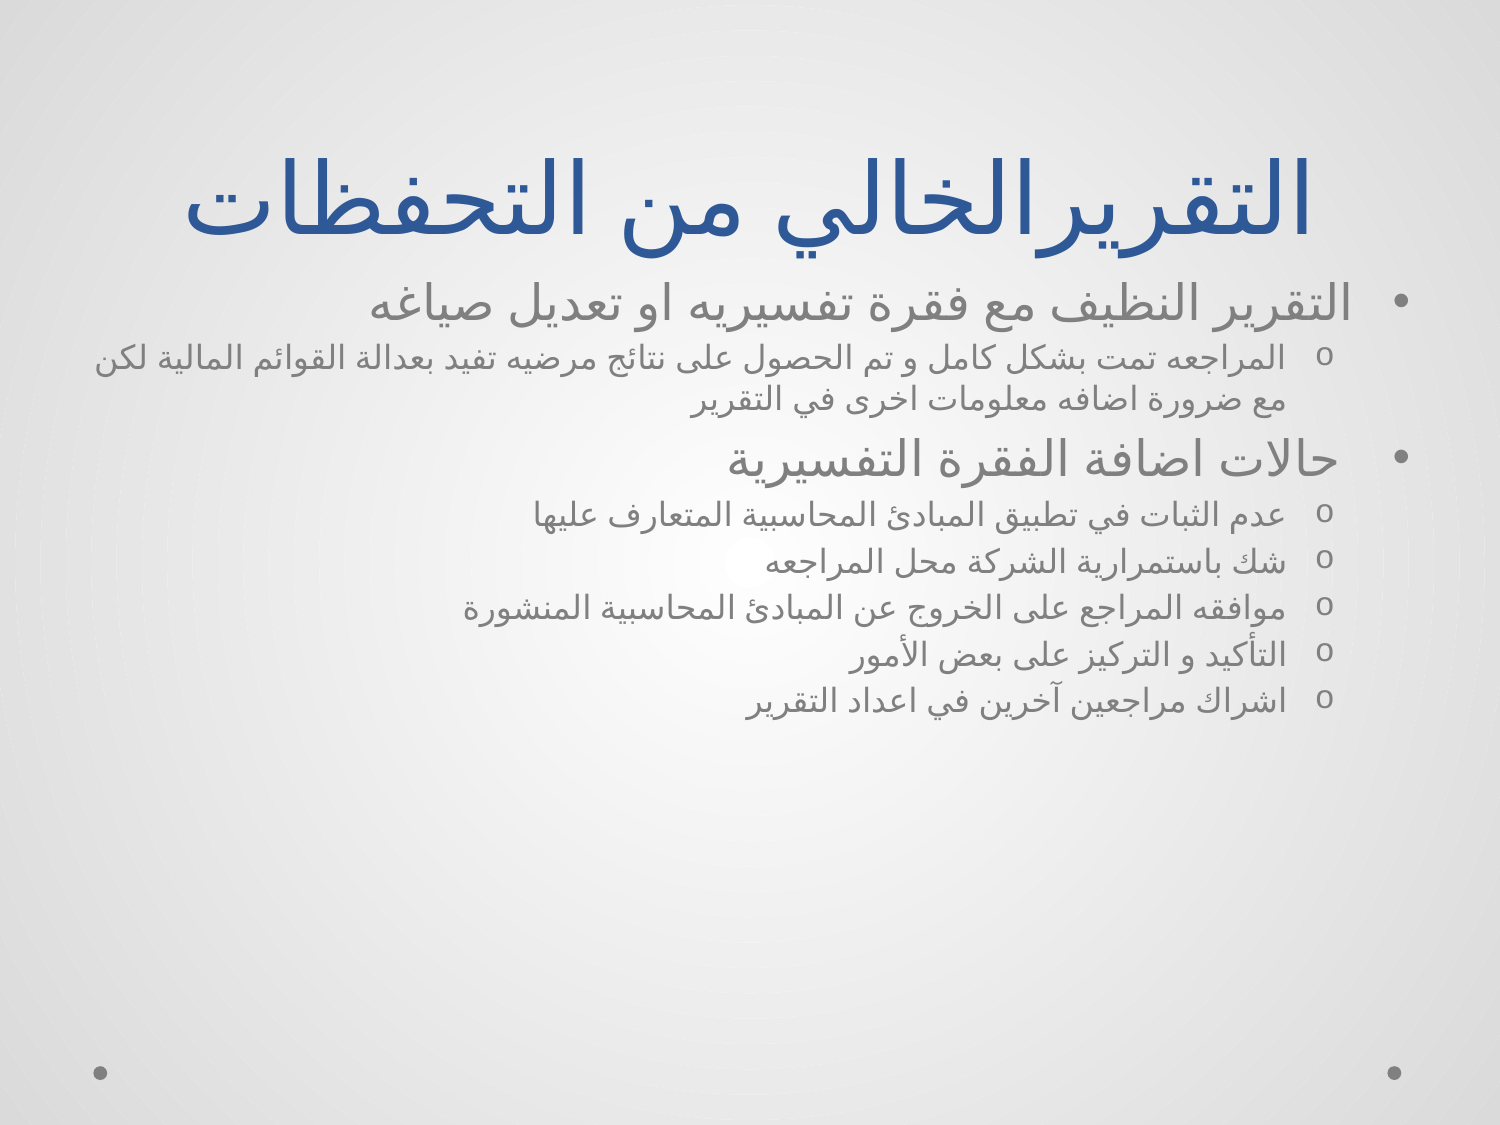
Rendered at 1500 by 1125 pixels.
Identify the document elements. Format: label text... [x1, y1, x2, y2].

title التقريرالخالي من التحفظات [75, 0, 1425, 262]
list التقرير النظيف مع فقرة تفسيريه او تعديل صياغه المراجعه تمت بشكل كامل و تم الحصول على نتائج مرضيه تفيد بعدالة القوائم المالية لكن مع ضرورة اضافه معلومات اخرى في التقرير حالات اضافة الفقرة التفسيرية عدم الثبات في تطبيق المبادئ المحاسبية المتعارف عليها شك باستمرارية الشركة محل المراجعه موافقه المراجع على الخروج عن المبادئ المحاسبية المنشورة التأكيد و التركيز على بعض الأمور اشراك مراجعين آخرين في اعداد التقرير [75, 262, 1425, 1005]
